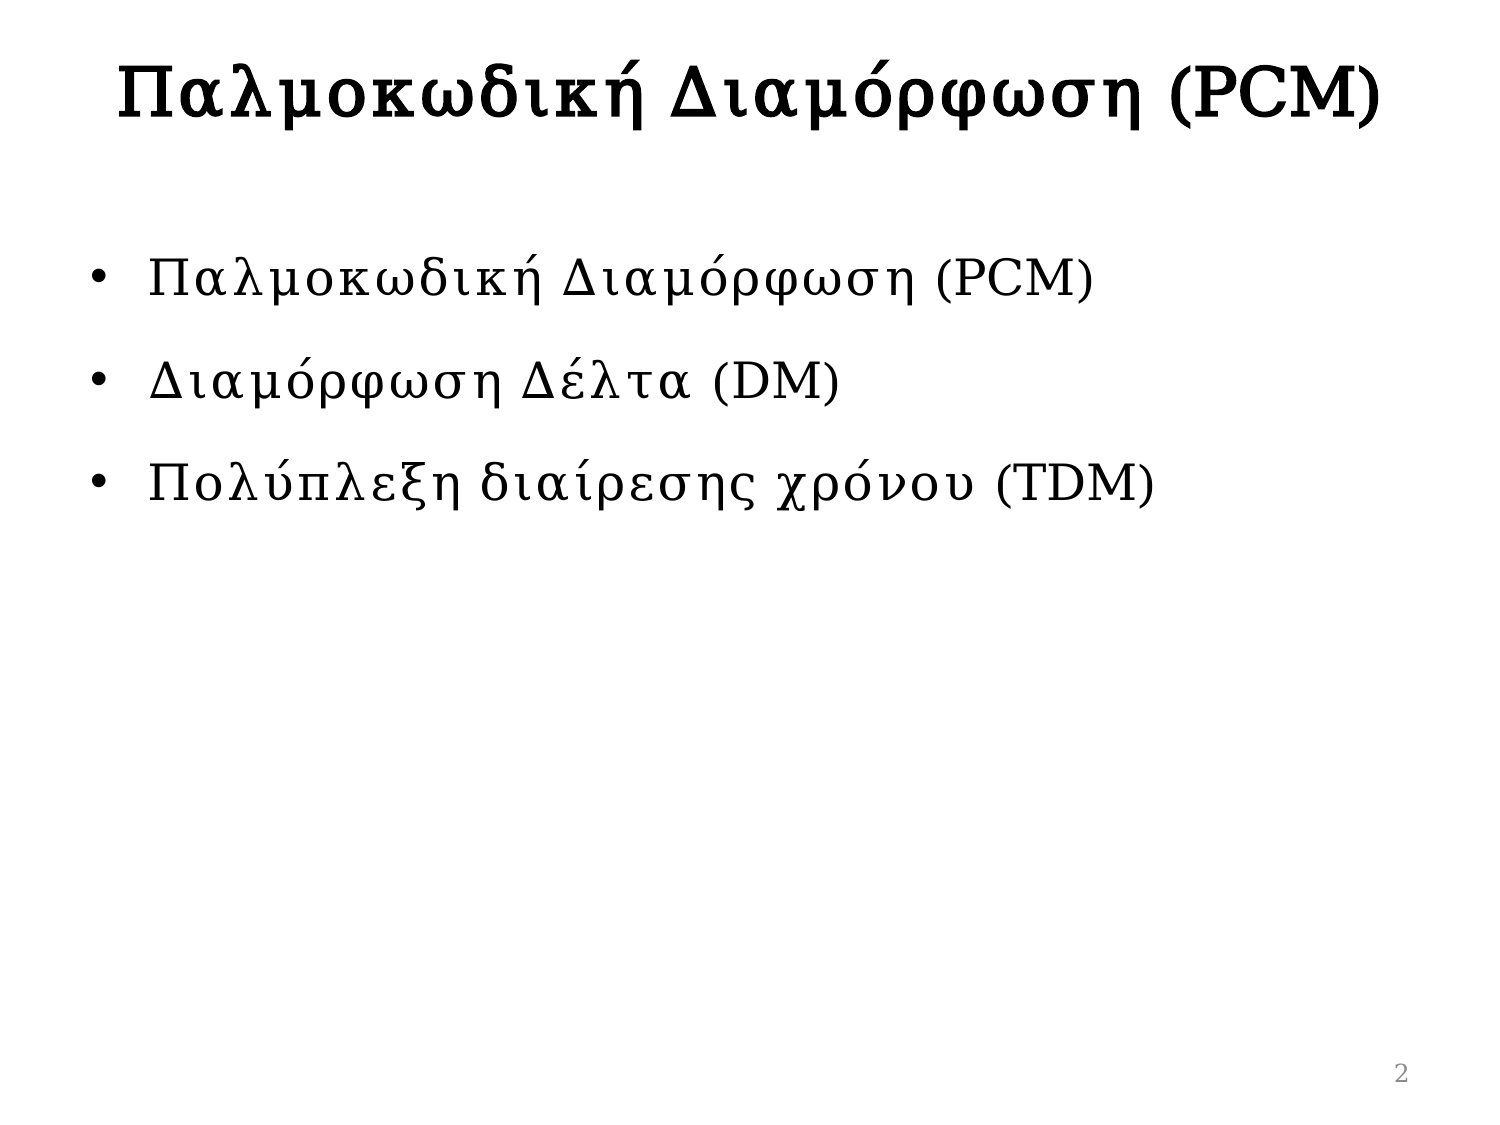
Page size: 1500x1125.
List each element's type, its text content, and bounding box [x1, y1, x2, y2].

slide_number 2 [1222, 1071, 1425, 1103]
title Παλμοκωδική Διαμόρφωση (PCM) [75, 19, 1425, 159]
list Παλμοκωδική Διαμόρφωση (PCM) Διαμόρφωση Δέλτα (DM) Πολύπλεξη διαίρεσης χρόνου (TDM) [75, 208, 1425, 1071]
